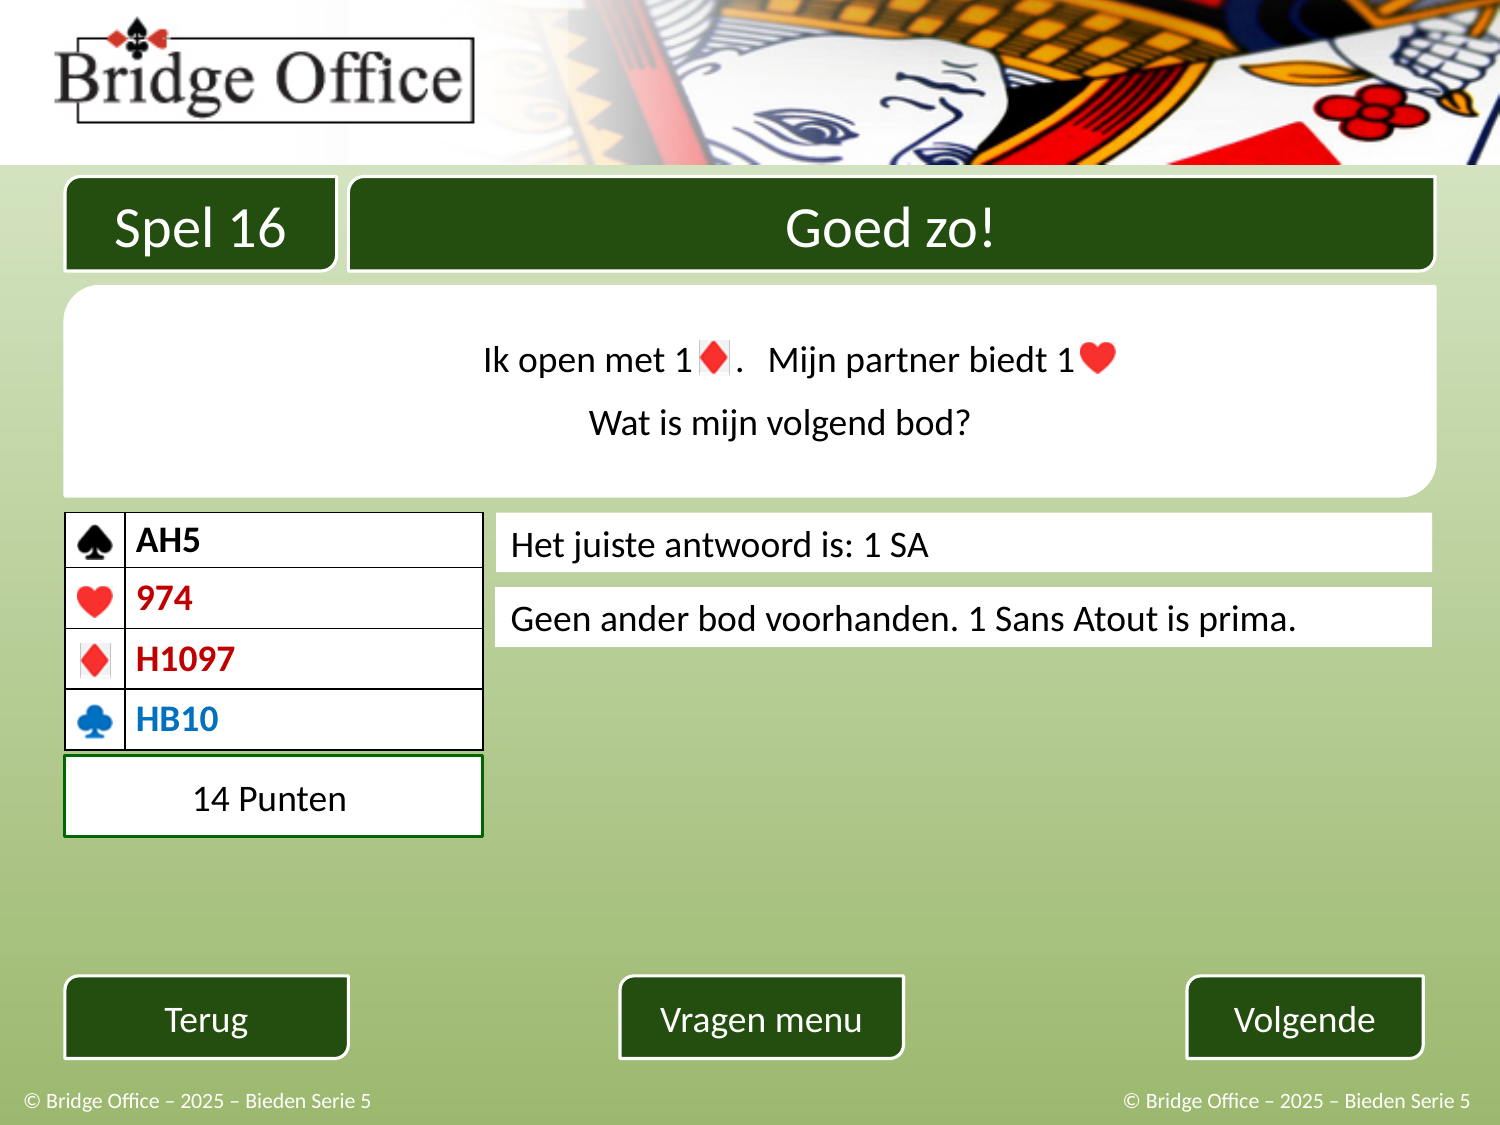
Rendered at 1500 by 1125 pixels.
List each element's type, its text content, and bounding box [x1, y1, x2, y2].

text_box 14 Punten [63, 754, 484, 838]
text_box © Bridge Office – 2025 – Bieden Serie 5 [1107, 1079, 1500, 1121]
text_box Geen ander bod voorhanden. 1 Sans Atout is prima. [495, 587, 1432, 647]
text_box Vragen menu [618, 974, 906, 1061]
table_cell 974 [126, 568, 482, 628]
table_header AH5 [126, 513, 482, 567]
table_cell [66, 690, 124, 749]
text_box Volgende [1185, 974, 1425, 1061]
text_box Het juiste antwoord is: 1 SA [496, 512, 1433, 573]
table_header [66, 513, 124, 567]
table_cell H1097 [126, 629, 482, 688]
picture [77, 643, 114, 679]
picture [1079, 342, 1116, 374]
picture [77, 585, 114, 618]
table_cell [66, 568, 124, 628]
table_cell HB10 [126, 690, 482, 749]
text_box Terug [63, 974, 350, 1061]
picture [696, 340, 733, 376]
text_box Mijn partner biedt 1 . [752, 327, 1151, 387]
text_box Spel 16 [63, 179, 339, 273]
table_cell [66, 629, 124, 688]
picture [77, 524, 114, 561]
text_box [63, 284, 1437, 498]
text_box © Bridge Office – 2025 – Bieden Serie 5 [8, 1079, 393, 1121]
text_box Wat is mijn volgend bod? [573, 390, 995, 451]
picture [0, 0, 1500, 166]
picture [77, 703, 114, 740]
text_box Ik open met 1 . [468, 327, 845, 388]
text_box Goed zo! [346, 179, 1437, 273]
